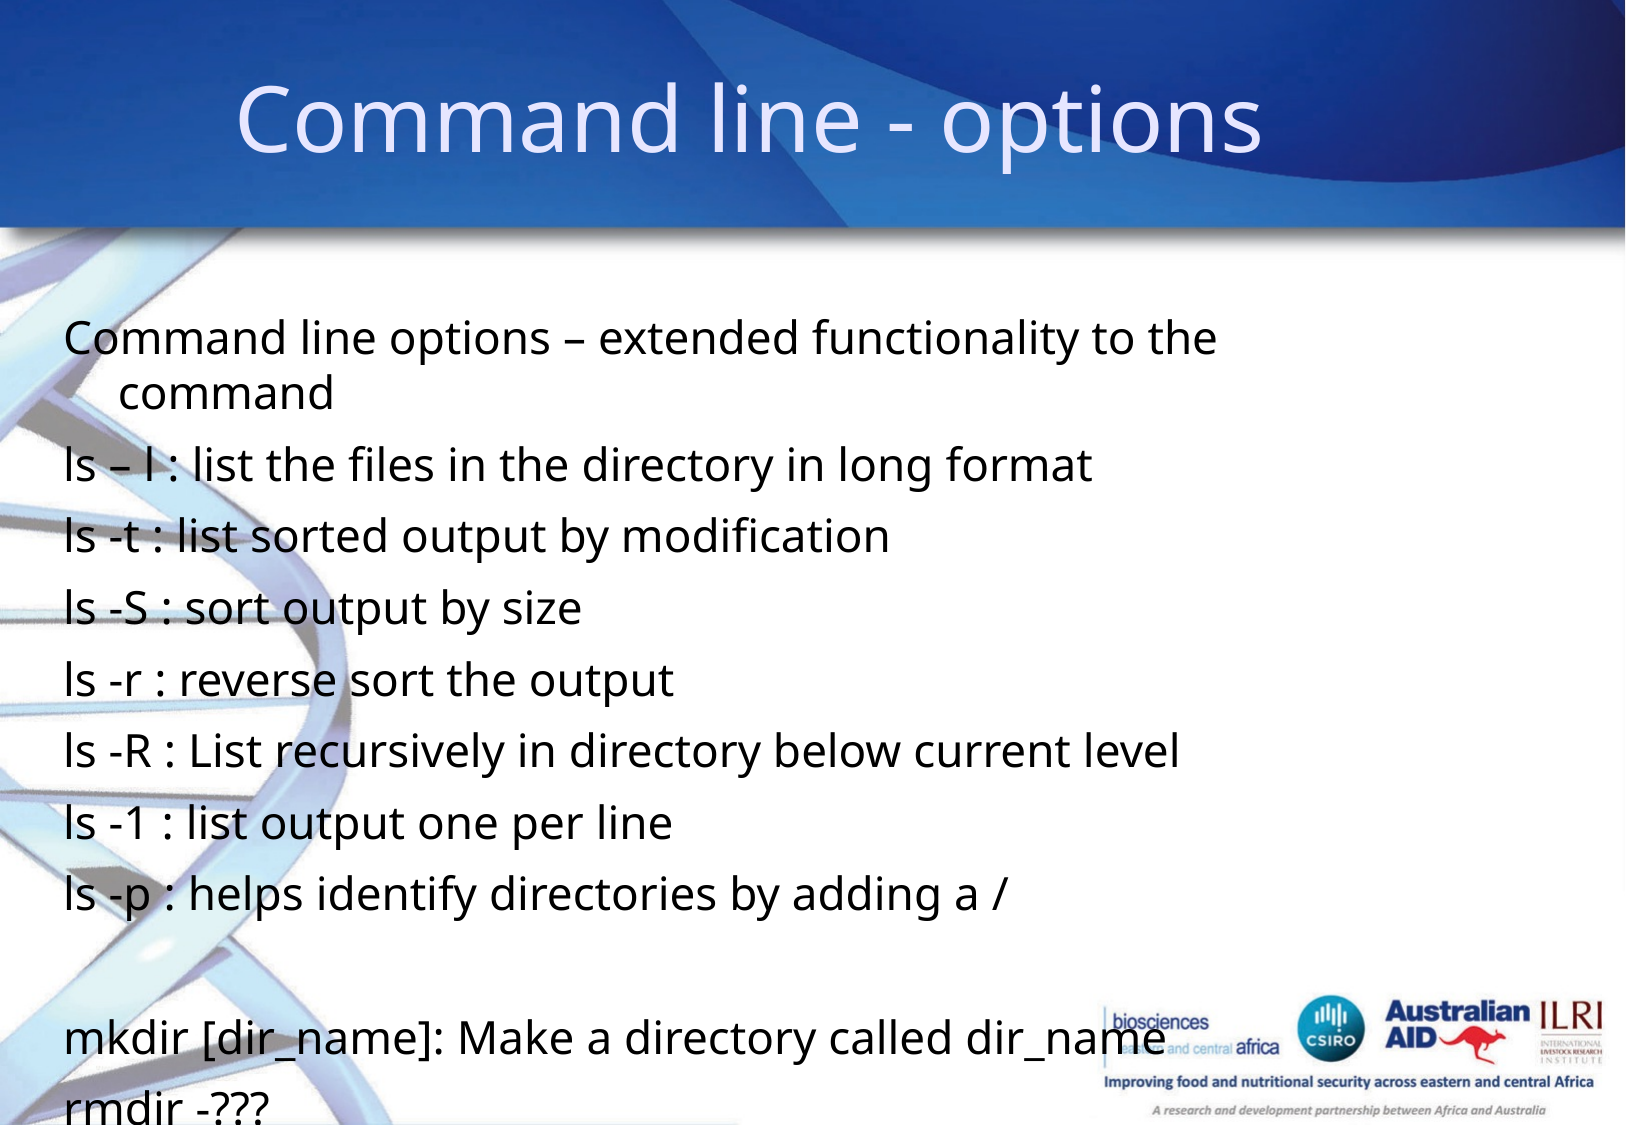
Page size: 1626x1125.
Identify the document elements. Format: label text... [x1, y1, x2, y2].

picture [0, 0, 1626, 1125]
text_box Command line - options [74, 45, 1425, 188]
text_box Command line options – extended functionality to the command ls – l : list the files in the directory in long format ls -t : list sorted output by modification ls -S : sort output by size ls -r : reverse sort the output ls -R : List recursively in directory below current level ls -1 : list output one per line ls -p : helps identify directories by adding a / mkdir [dir_name]: Make a directory called dir_name rmdir -??? [47, 301, 1441, 1063]
